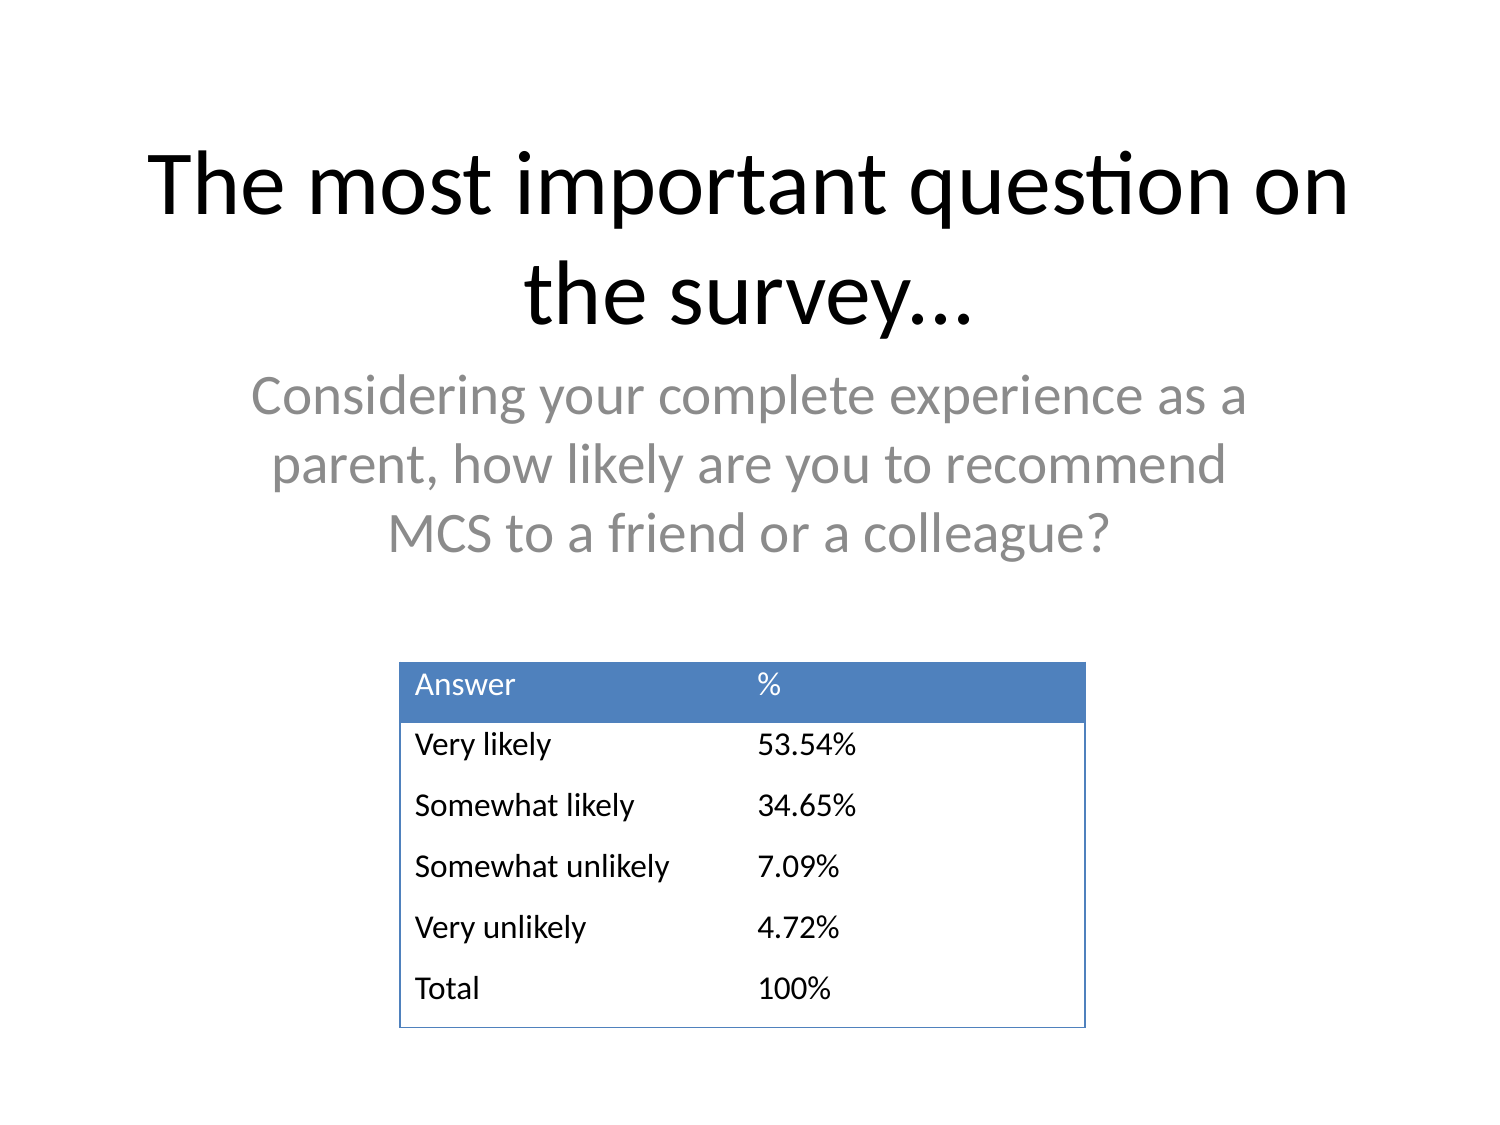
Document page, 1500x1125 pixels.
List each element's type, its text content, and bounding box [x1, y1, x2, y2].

title The most important question on the survey... [112, 112, 1388, 354]
table_cell Very likely [401, 723, 742, 784]
subtitle Considering your complete experience as a parent, how likely are you to recommend MCS to a friend or a colleague? [225, 350, 1275, 638]
table_cell 4.72% [742, 906, 1084, 967]
table_cell 7.09% [742, 845, 1084, 906]
table_cell 53.54% [742, 723, 1084, 784]
table_cell Somewhat likely [401, 784, 742, 845]
table_cell 100% [742, 967, 1084, 1027]
table_header Answer [401, 663, 742, 723]
table_cell 34.65% [742, 784, 1084, 845]
table_header % [742, 663, 1084, 723]
table_cell Somewhat unlikely [401, 845, 742, 906]
table_cell Very unlikely [401, 906, 742, 967]
table_cell Total [401, 967, 742, 1027]
